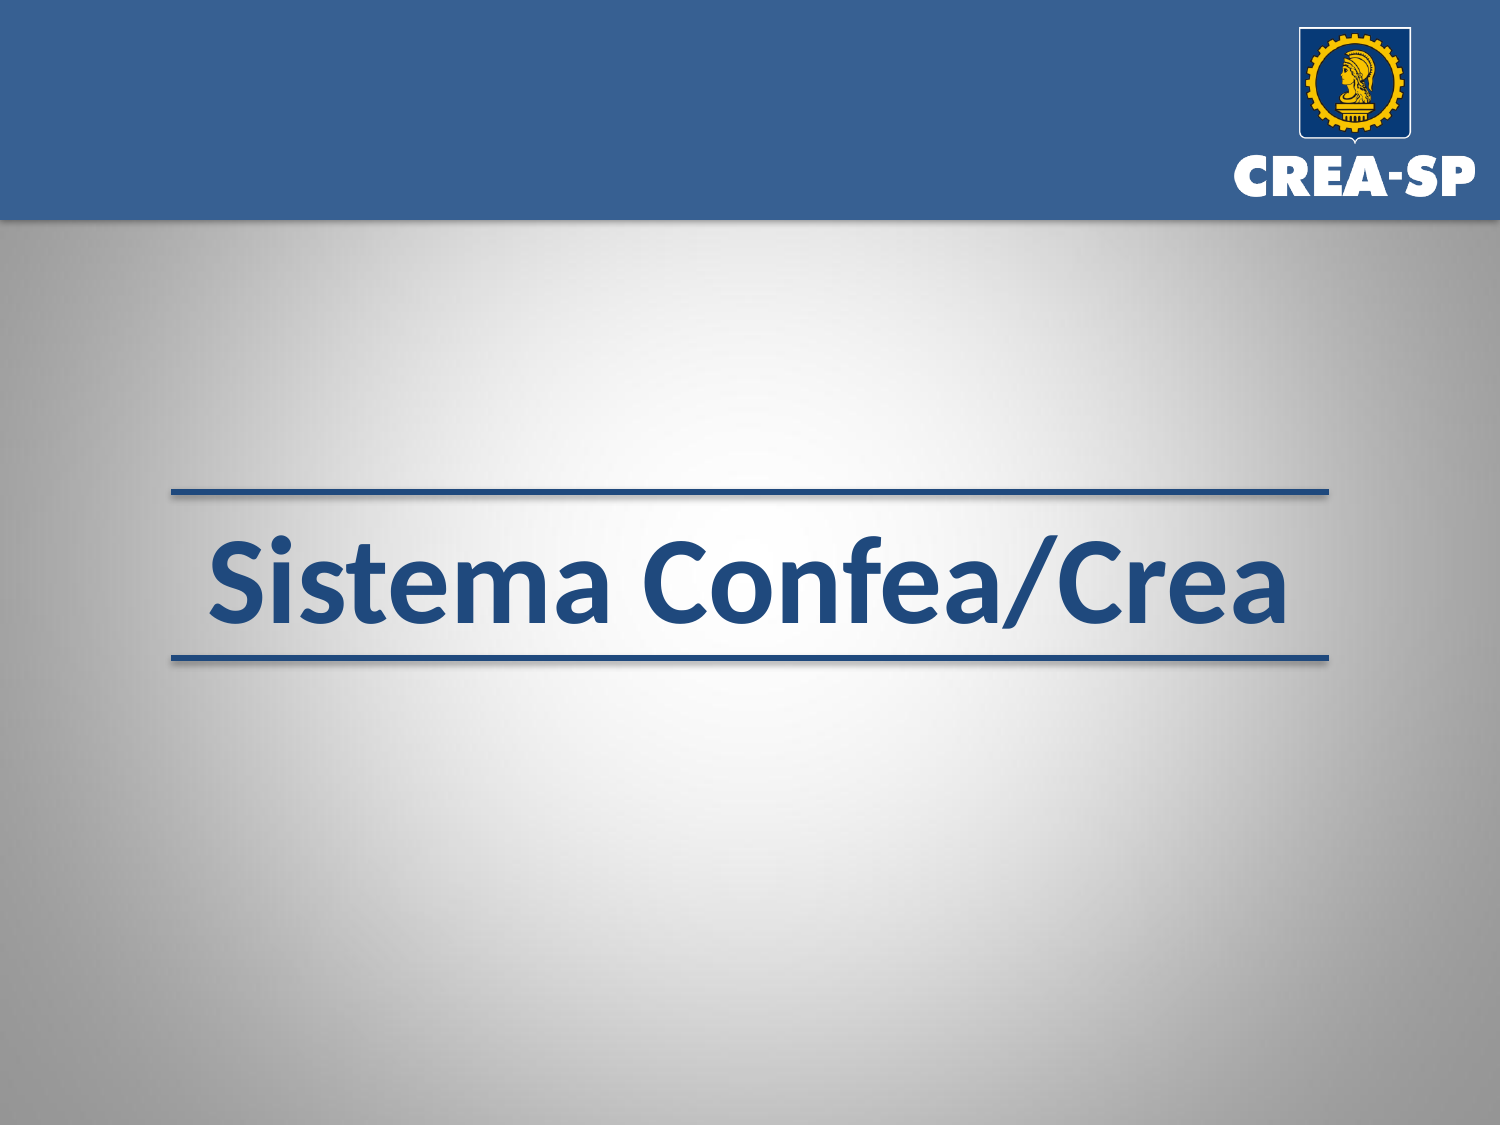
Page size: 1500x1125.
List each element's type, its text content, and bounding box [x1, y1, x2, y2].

picture [0, 220, 1500, 491]
picture [0, 657, 1500, 1125]
picture [1234, 27, 1475, 197]
text_box Sistema Confea/Crea [0, 491, 1500, 657]
